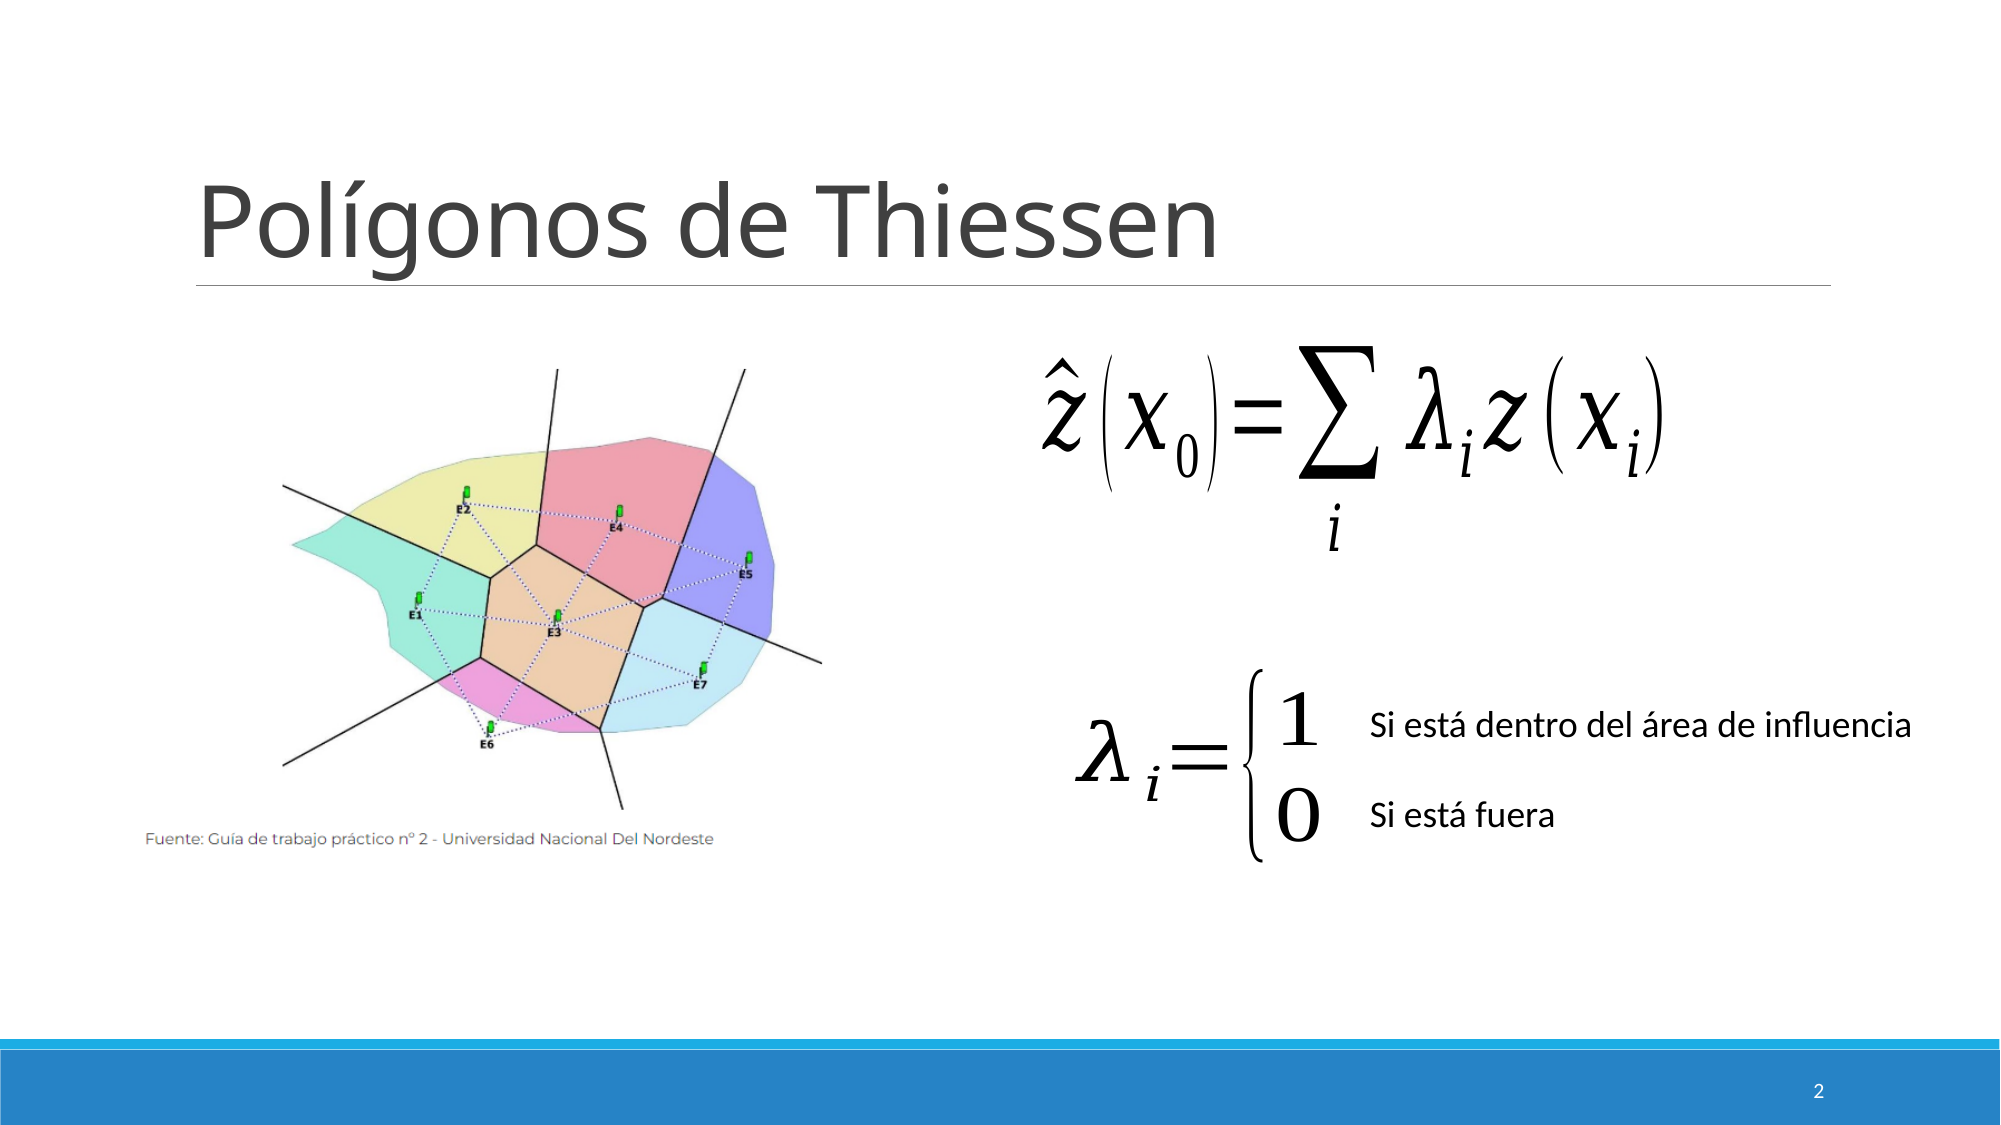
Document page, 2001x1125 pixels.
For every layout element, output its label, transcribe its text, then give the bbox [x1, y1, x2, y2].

slide_number 2 [1624, 1059, 1840, 1120]
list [92, 358, 889, 862]
title Polígonos de Thiessen [180, 47, 1830, 285]
text_box Si está dentro del área de influencia Si está fuera [1355, 692, 1957, 842]
